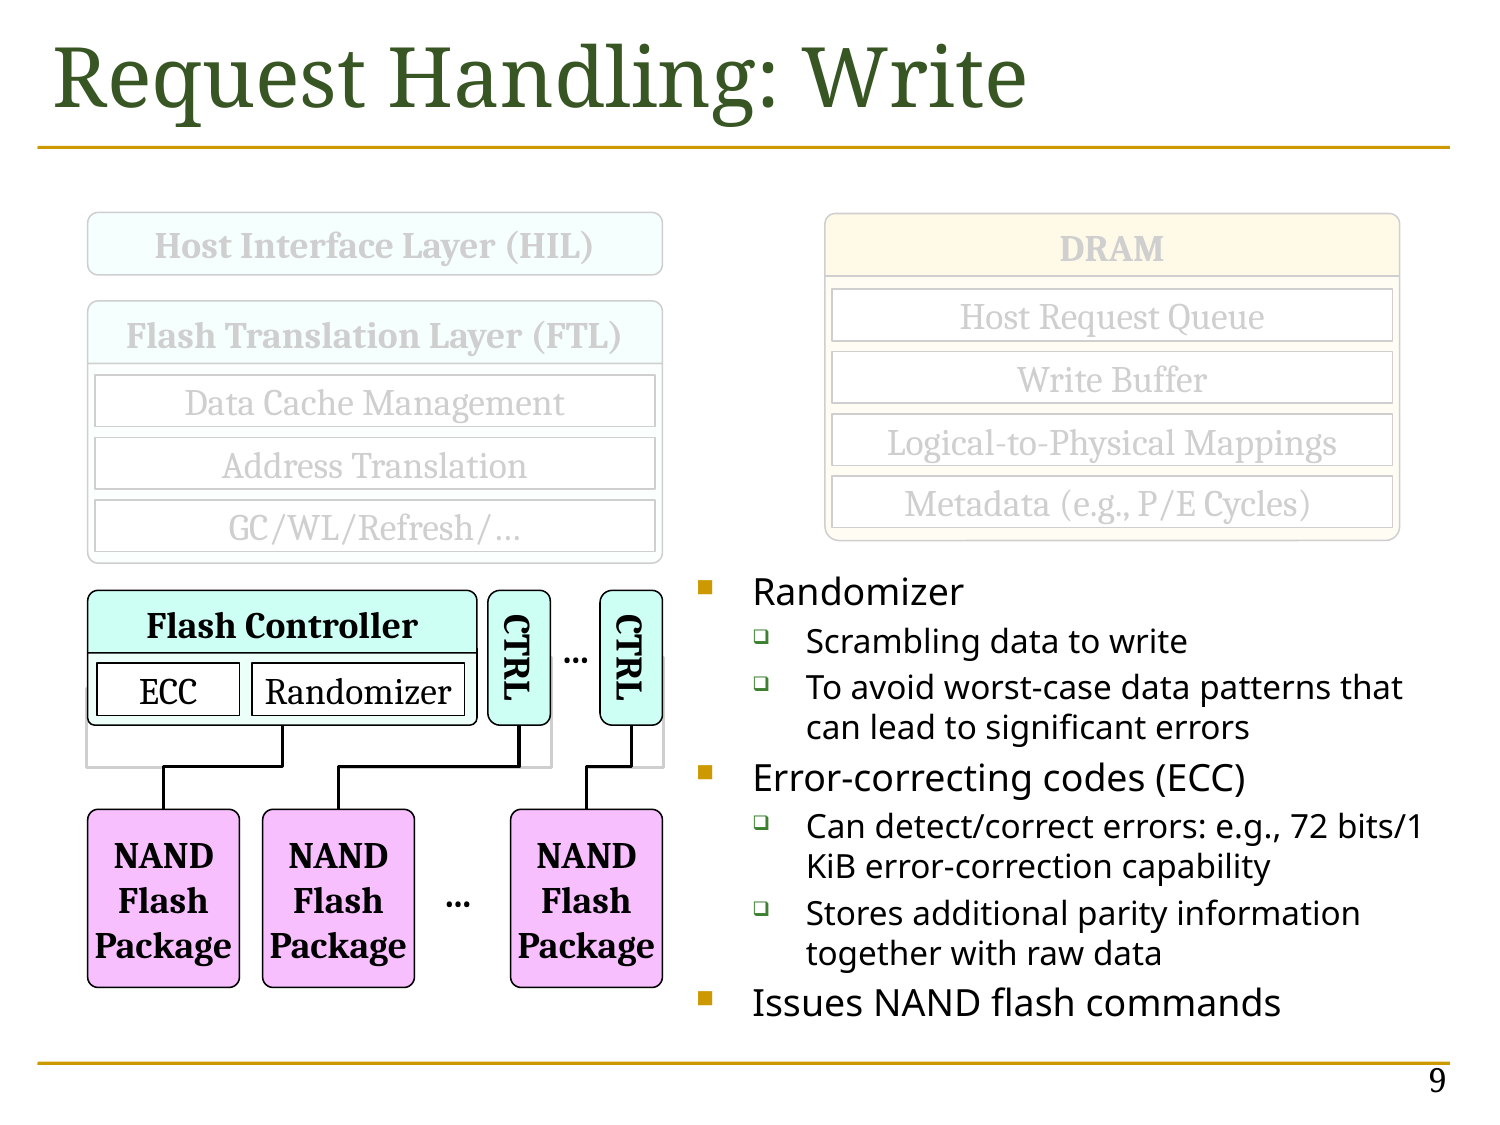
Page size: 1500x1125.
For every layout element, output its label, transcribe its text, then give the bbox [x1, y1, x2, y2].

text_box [87, 724, 663, 988]
list Randomizer Scrambling data to write To avoid worst-case data patterns that can lead to significant errors Error-correcting codes (ECC) Can detect/correct errors: e.g., 72 bits/1 KiB error-correction capability Stores additional parity information together with raw data Issues NAND flash commands [681, 560, 1473, 1063]
text_box CTRL [487, 590, 551, 723]
text_box CTRL [600, 590, 663, 723]
text_box … [546, 618, 606, 678]
text_box [87, 652, 477, 723]
text_box Randomizer [251, 663, 465, 716]
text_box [386, 676, 472, 723]
text_box [37, 162, 1450, 1050]
text_box 9 [1111, 1036, 1462, 1112]
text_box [180, 707, 266, 723]
text_box Request Handling: Write [37, 0, 1450, 149]
text_box Flash Controller [87, 590, 477, 652]
text_box ECC [96, 663, 240, 716]
